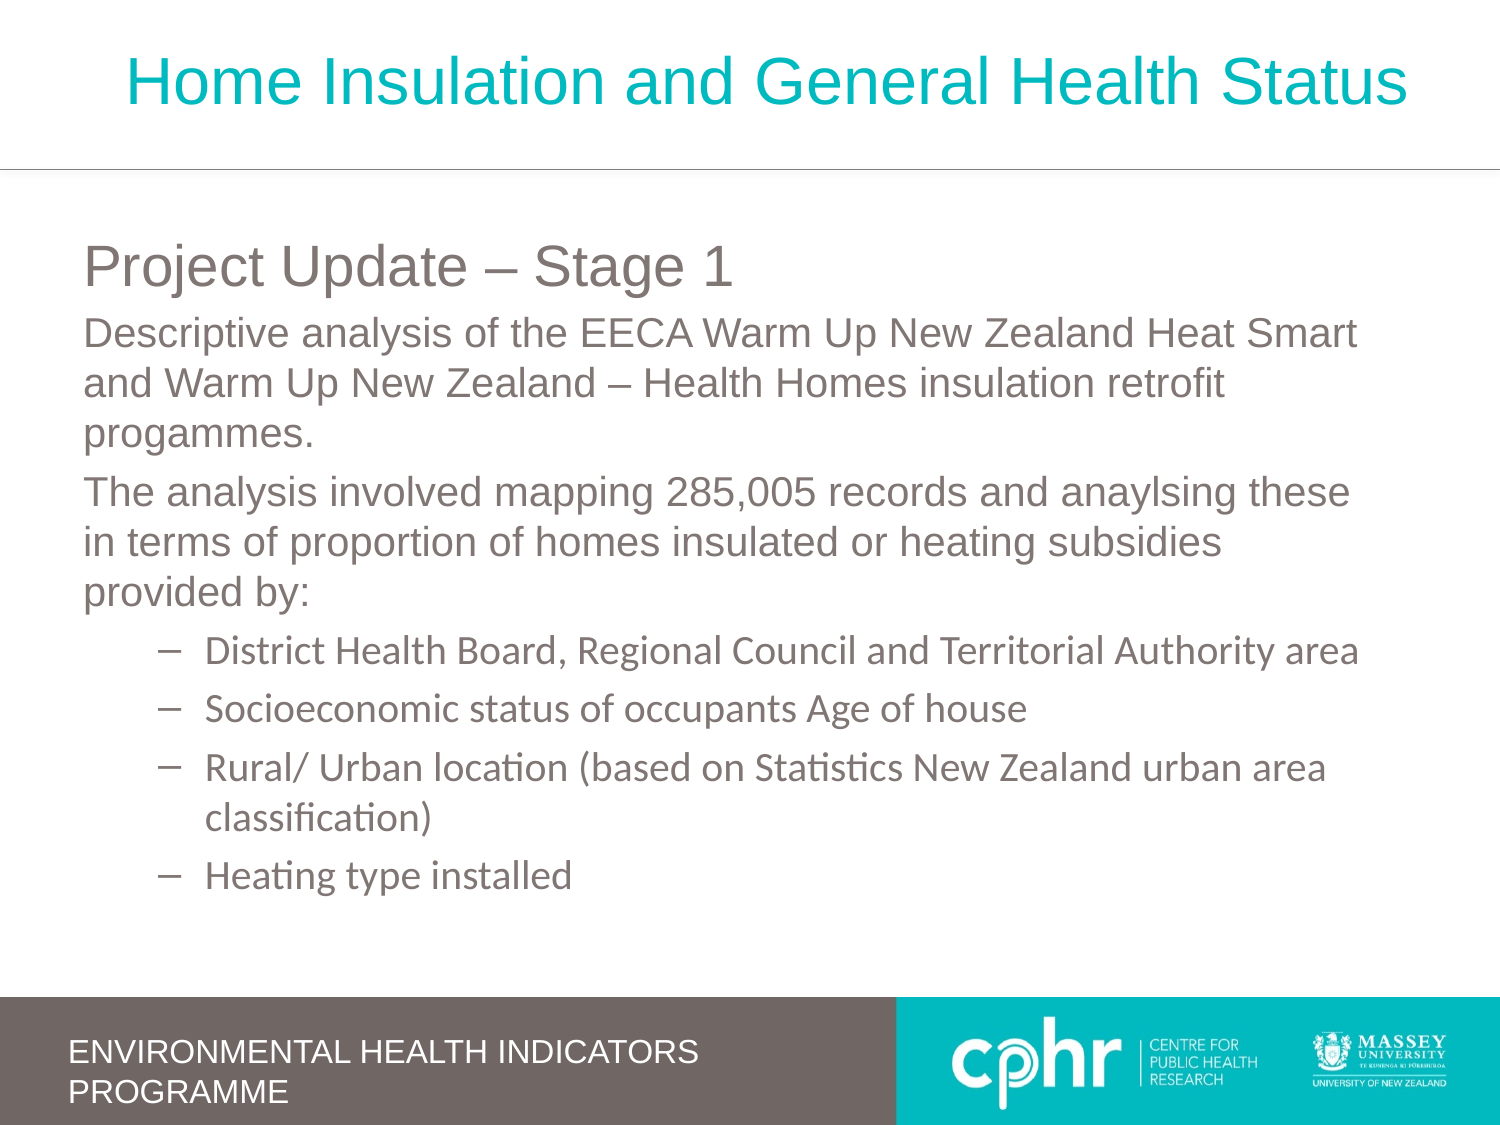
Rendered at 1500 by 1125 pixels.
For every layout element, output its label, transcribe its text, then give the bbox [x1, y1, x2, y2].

list Environmental Health Indicators programme [53, 1023, 839, 1102]
text_box Home Insulation and General Health Status [64, 30, 1471, 149]
picture [0, 997, 1500, 1125]
list Project Update – Stage 1 Descriptive analysis of the EECA Warm Up New Zealand Heat Smart and Warm Up New Zealand – Health Homes insulation retrofit progammes. The analysis involved mapping 285,005 records and anaylsing these in terms of proportion of homes insulated or heating subsidies provided by: District Health Board, Regional Council and Territorial Authority area Socioeconomic status of occupants Age of house Rural/ Urban location (based on Statistics New Zealand urban area classification) Heating type installed [68, 220, 1400, 939]
